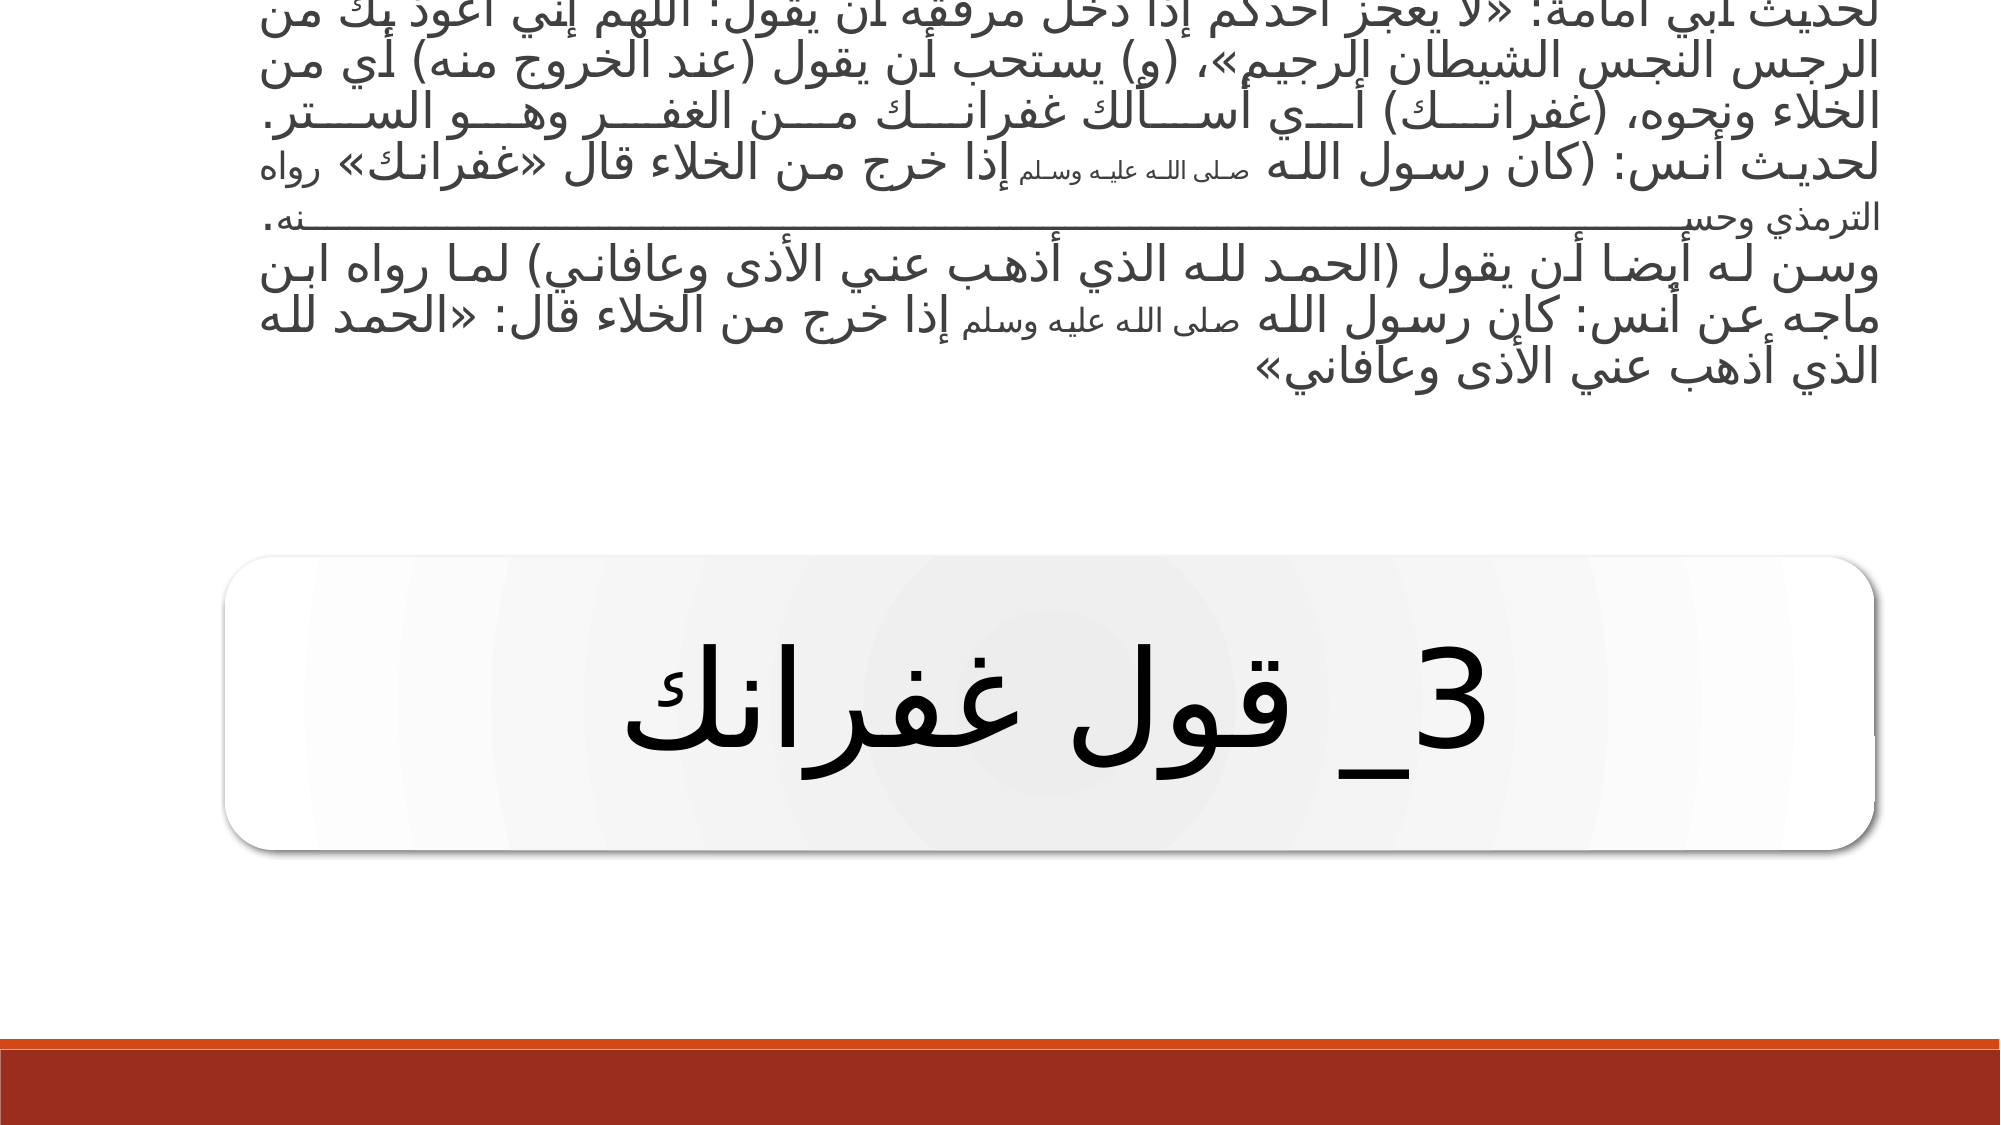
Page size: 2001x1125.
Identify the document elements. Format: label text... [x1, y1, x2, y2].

title لحديث أبي أمامة: «لا يعجز أحدكم إذا دخل مرفقه أن يقول: اللهم إني أعوذ بك من الرجس النجس الشيطان الرجيم»، (و) يستحب أن يقول (عند الخروج منه) أي من الخلاء ونحوه، (غفرانك) أي أسألك غفرانك من الغفر وهو الستر. لحديث أنس: (كان رسول الله صلى الله عليه وسلم إذا خرج من الخلاء قال «غفرانك» رواه الترمذي وحسنه. وسن له أيضا أن يقول (الحمد لله الذي أذهب عني الأذى وعافاني) لما رواه ابن ماجه عن أنس: كان رسول الله صلى الله عليه وسلم إذا خرج من الخلاء قال: «الحمد لله الذي أذهب عني الأذى وعافاني» [244, 115, 1897, 402]
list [224, 434, 1876, 973]
